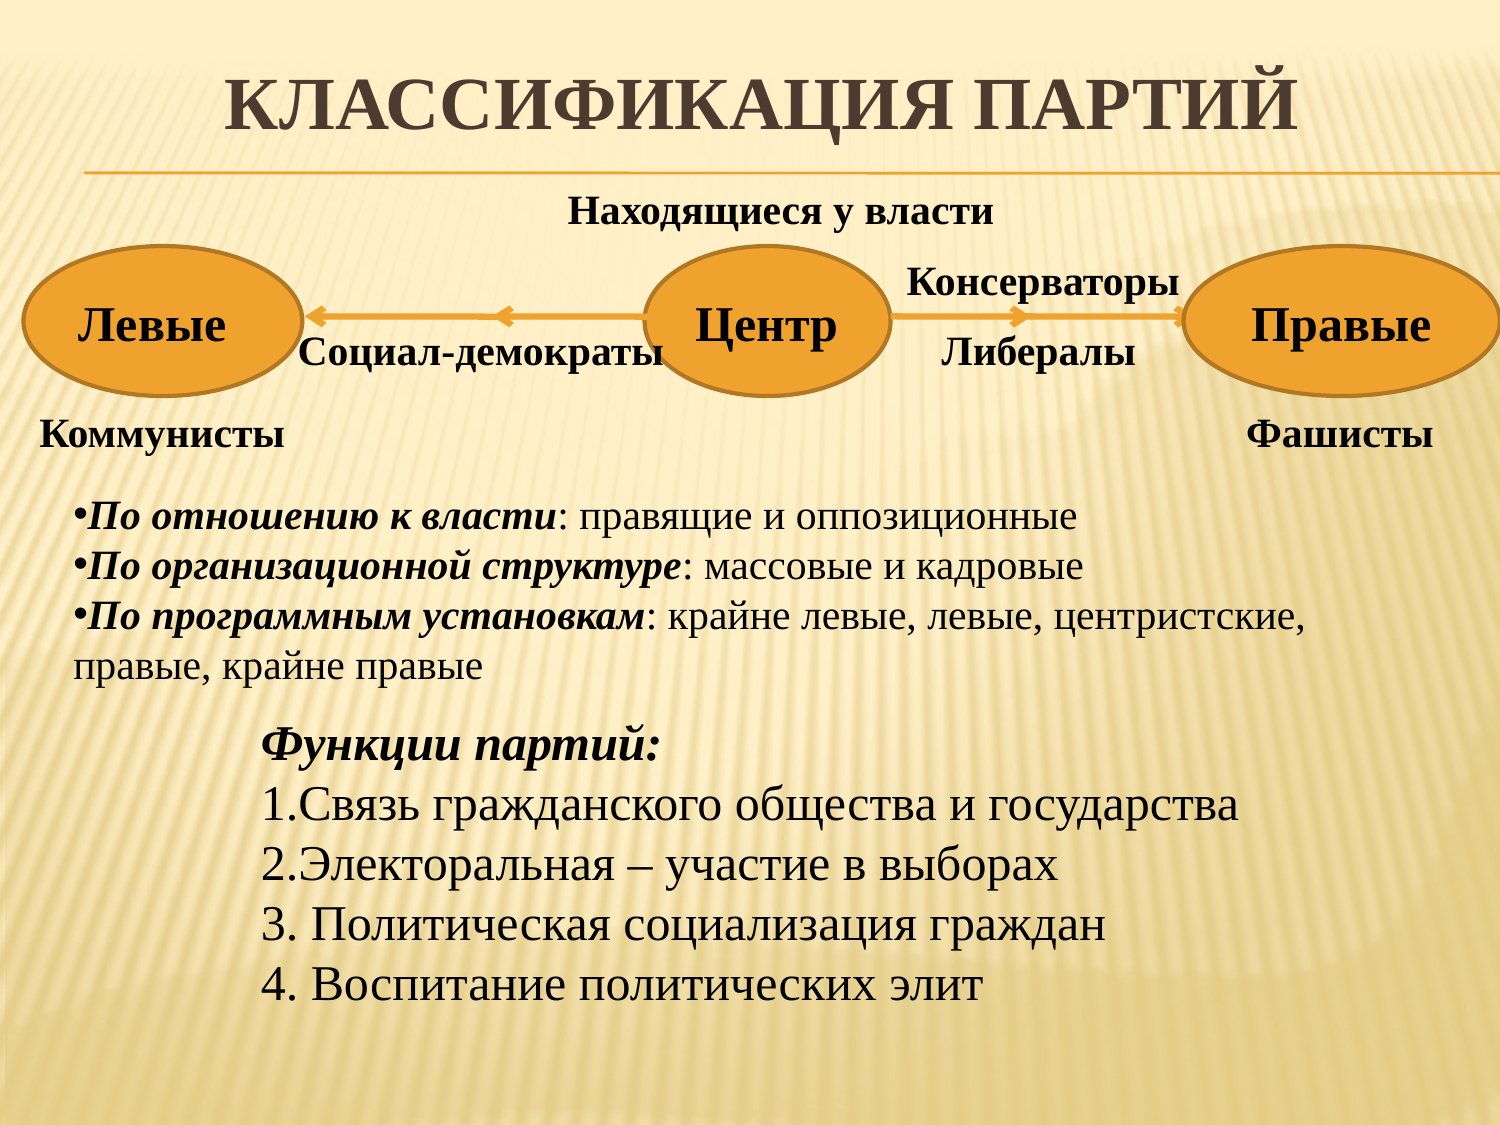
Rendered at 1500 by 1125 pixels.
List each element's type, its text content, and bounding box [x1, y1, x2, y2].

text_box Находящиеся у власти [552, 175, 1010, 241]
text_box Консерваторы [891, 246, 1195, 311]
text_box Социал-демократы [282, 316, 679, 382]
text_box Левые [21, 243, 305, 398]
text_box Коммунисты [24, 398, 301, 464]
text_box Центр [643, 243, 892, 399]
text_box Фашисты [1231, 398, 1449, 464]
title Классификация партий [49, 35, 1475, 164]
text_box Функции партий: 1.Связь гражданского общества и государства 2.Электоральная – участие в выборах 3. Политическая социализация граждан 4. Воспитание политических элит [246, 703, 1348, 1018]
text_box По отношению к власти: правящие и оппозиционные По организационной структуре: массовые и кадровые По программным установкам: крайне левые, левые, центристские, правые, крайне правые [58, 480, 1442, 696]
text_box Либералы [926, 334, 1151, 382]
text_box Правые [1181, 243, 1500, 398]
